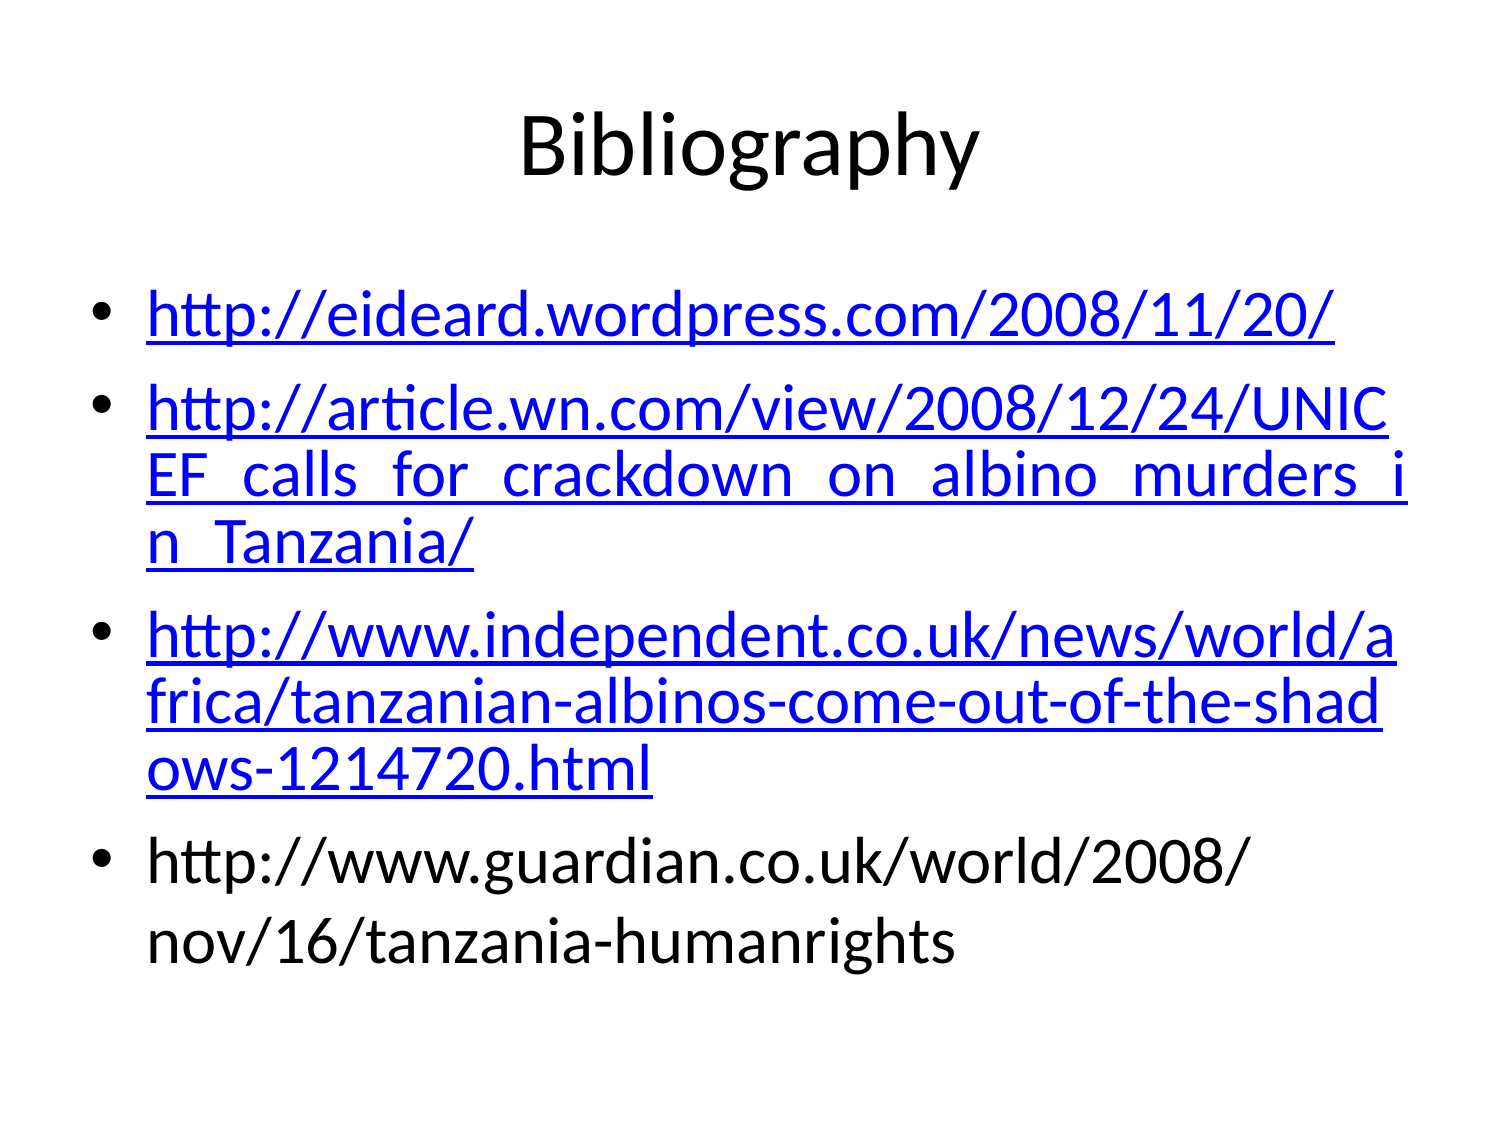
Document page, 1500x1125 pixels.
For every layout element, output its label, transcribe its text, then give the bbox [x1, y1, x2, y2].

list http://eideard.wordpress.com/2008/11/20/ http://article.wn.com/view/2008/12/24/UNICEF_calls_for_crackdown_on_albino_murders_in_Tanzania/ http://www.independent.co.uk/news/world/africa/tanzanian-albinos-come-out-of-the-shadows-1214720.html http://www.guardian.co.uk/world/2008/nov/16/tanzania-humanrights [75, 262, 1425, 1005]
title Bibliography [75, 45, 1425, 233]
